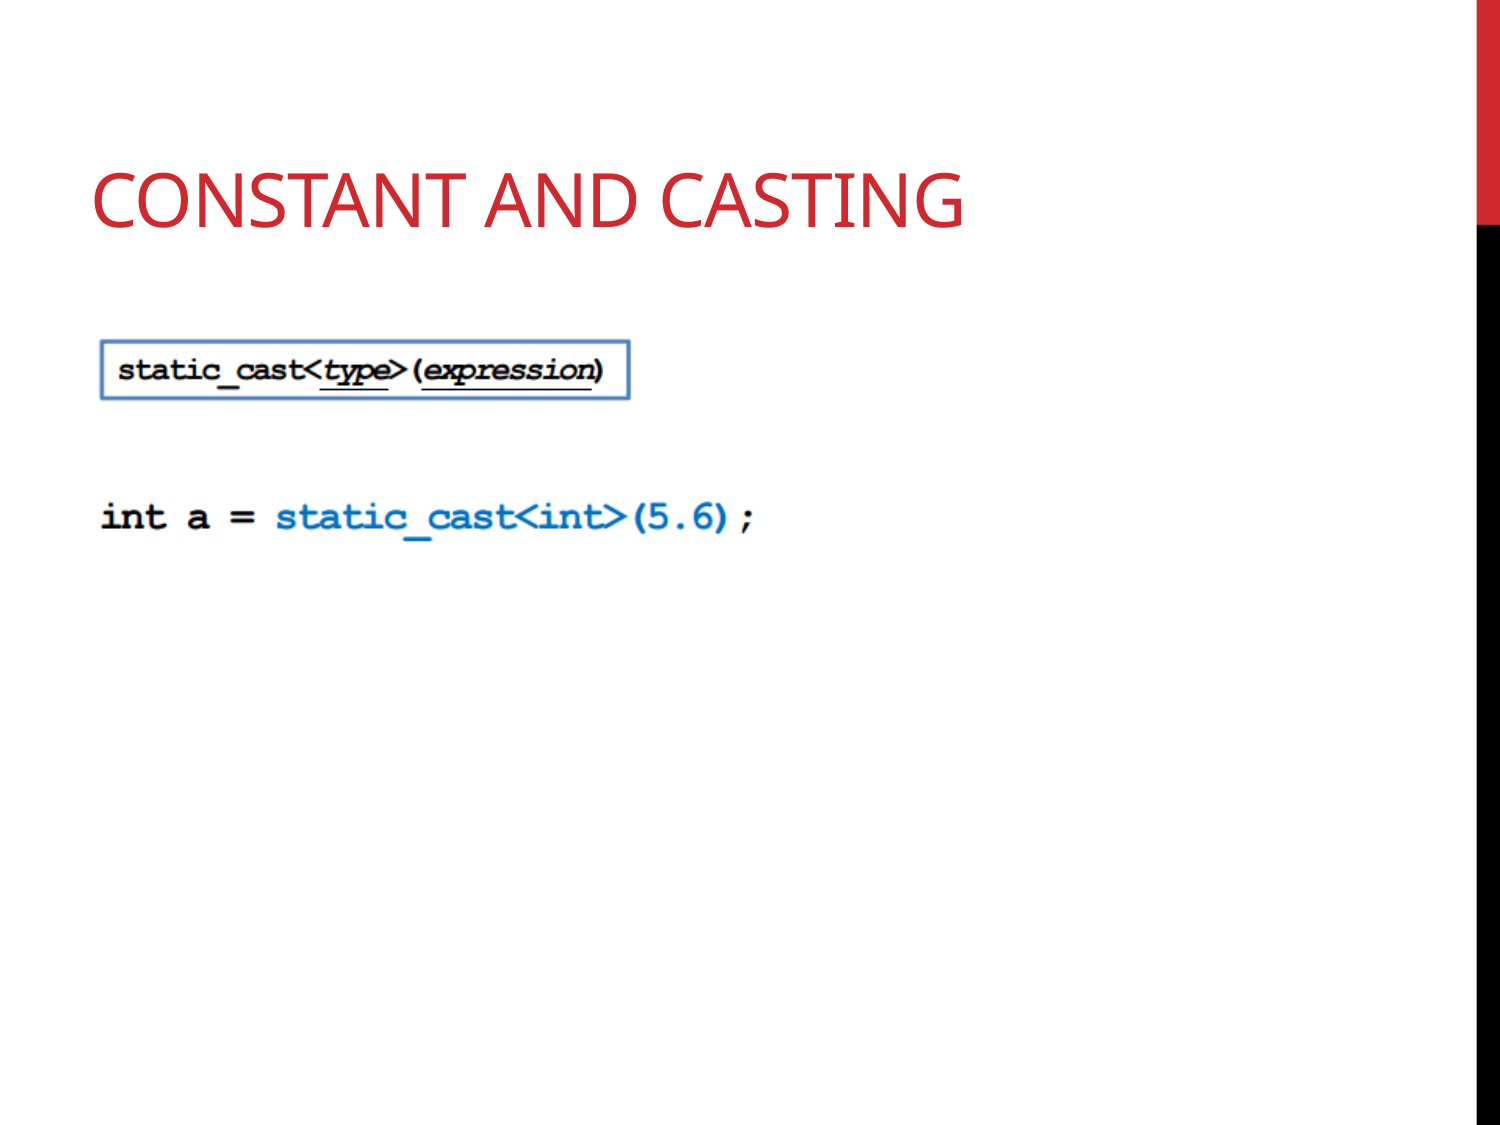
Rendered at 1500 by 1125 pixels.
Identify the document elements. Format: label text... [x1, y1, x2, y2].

picture [93, 493, 760, 551]
title Constant and Casting [75, 25, 1025, 250]
picture [92, 333, 640, 405]
